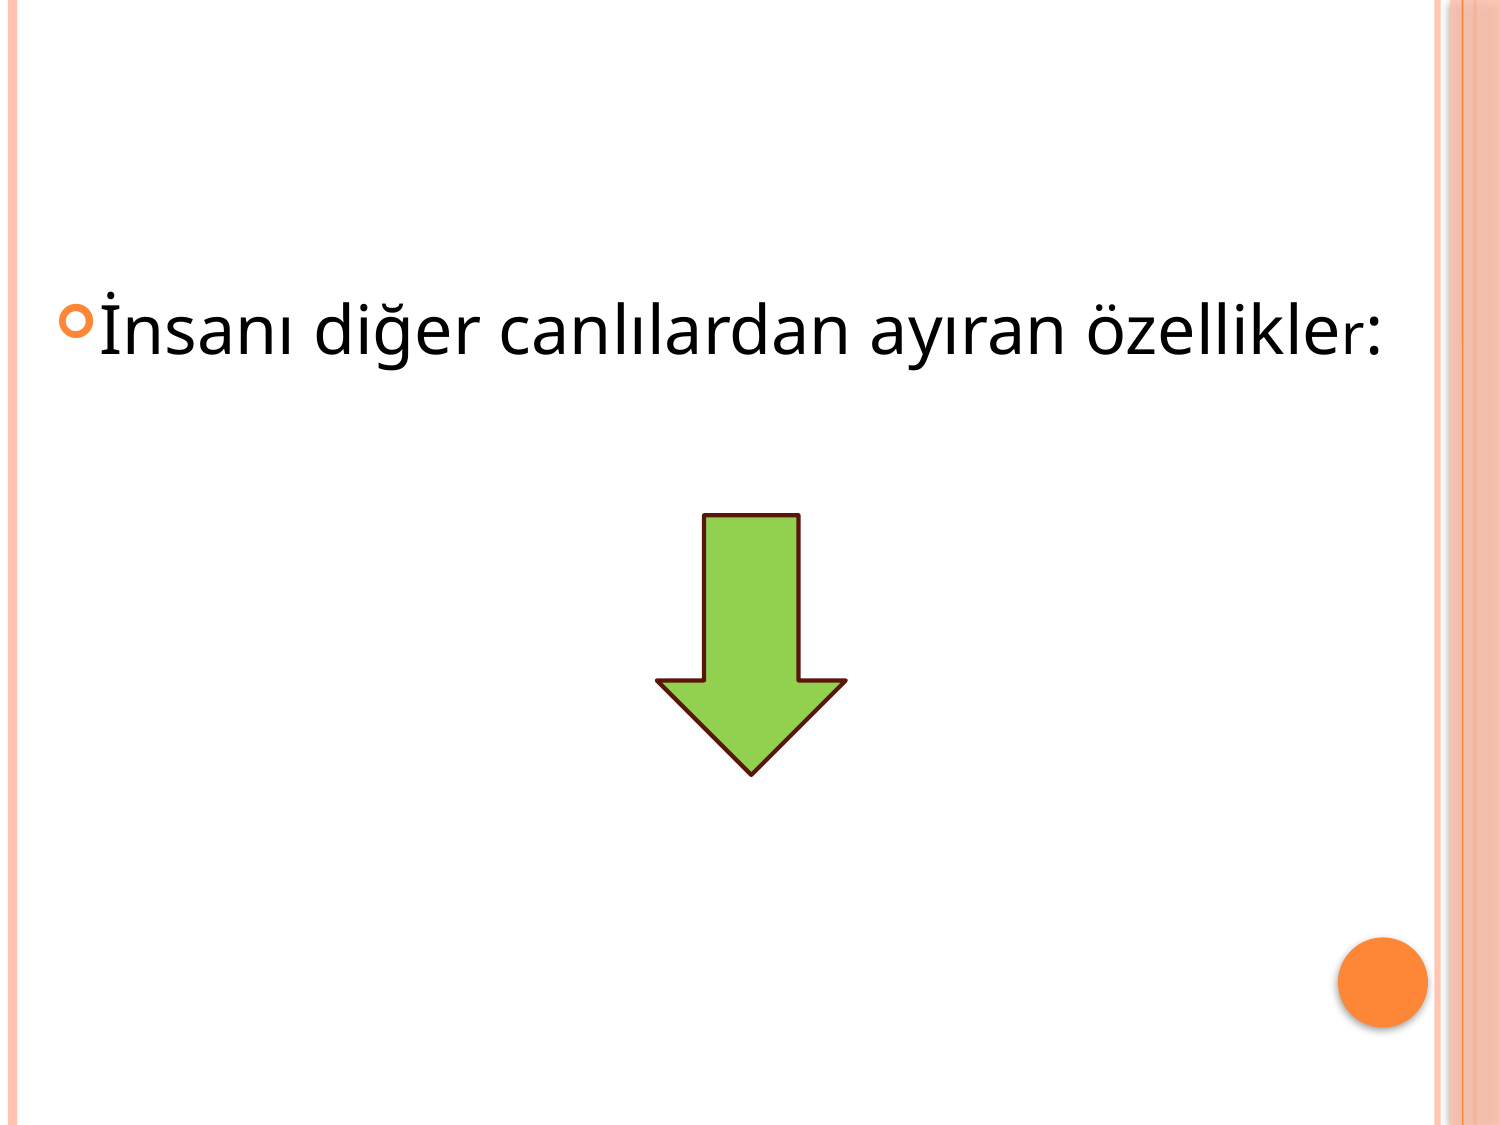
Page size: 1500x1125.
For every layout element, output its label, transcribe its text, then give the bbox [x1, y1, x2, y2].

text_box [654, 513, 848, 778]
list İnsanı diğer canlılardan ayıran özellikler: [40, 278, 1436, 445]
